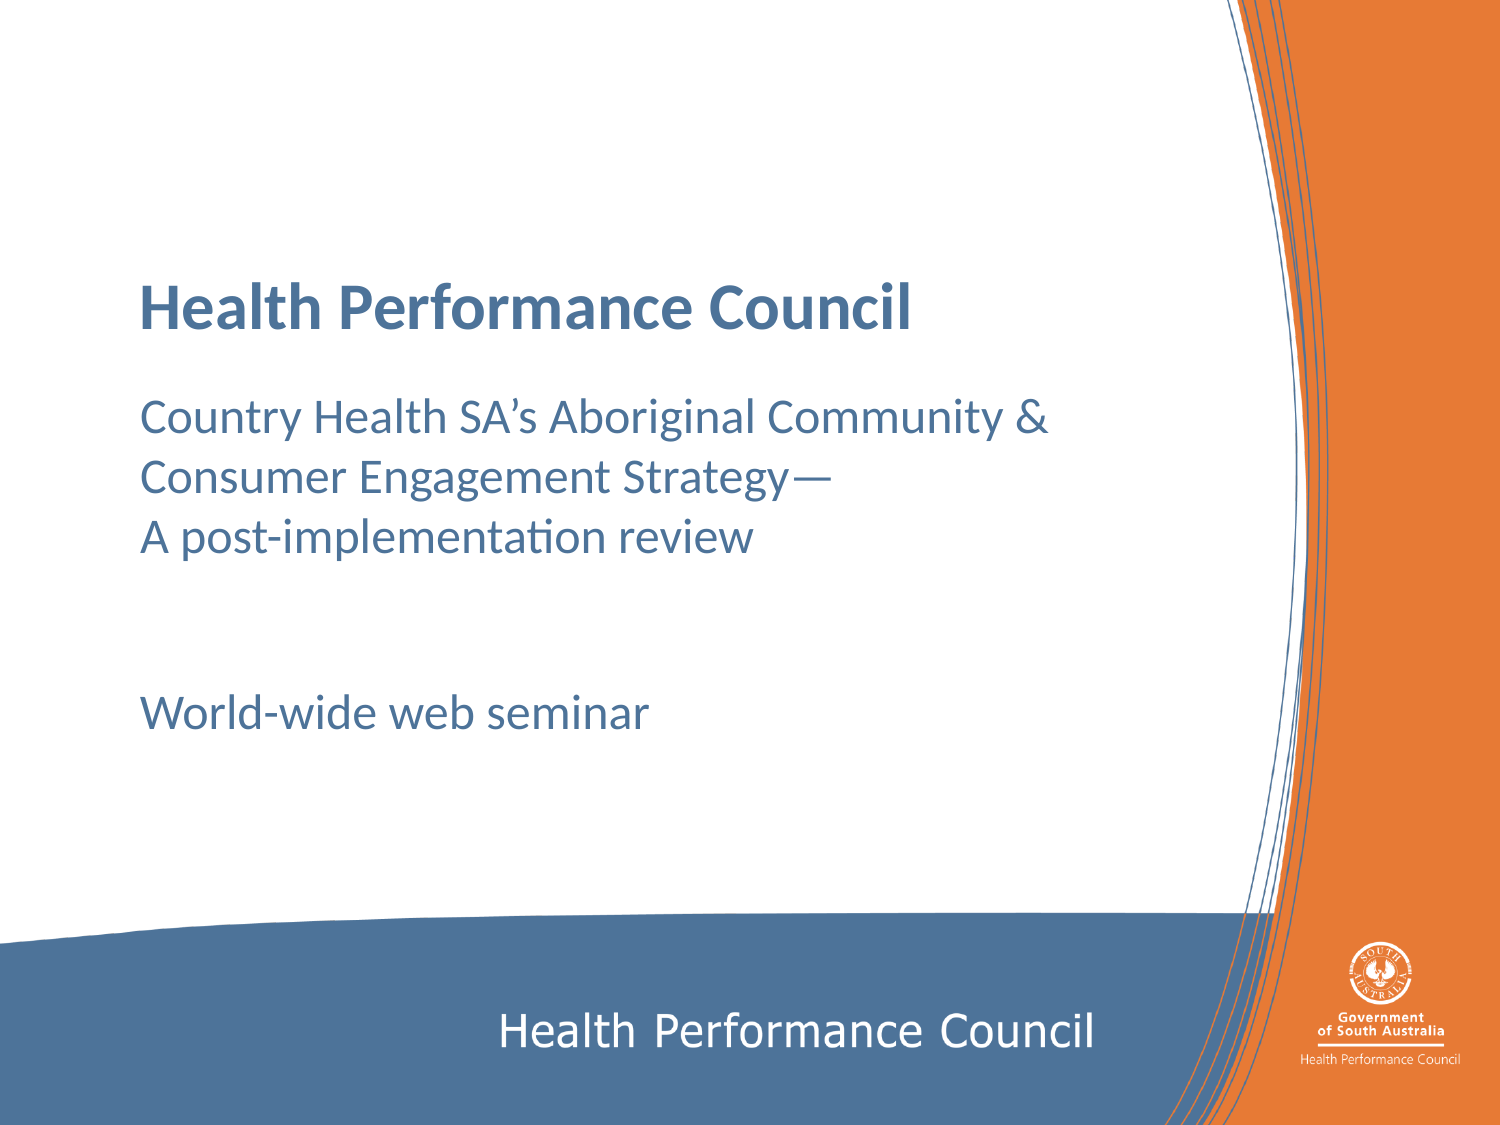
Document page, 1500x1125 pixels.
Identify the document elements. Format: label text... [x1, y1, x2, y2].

text_box Health Performance Council [124, 255, 1105, 374]
text_box Country Health SA’s Aboriginal Community & Consumer Engagement Strategy— A post-implementation review [124, 385, 1105, 563]
text_box World-wide web seminar [124, 621, 1105, 799]
picture [0, 0, 1500, 1125]
